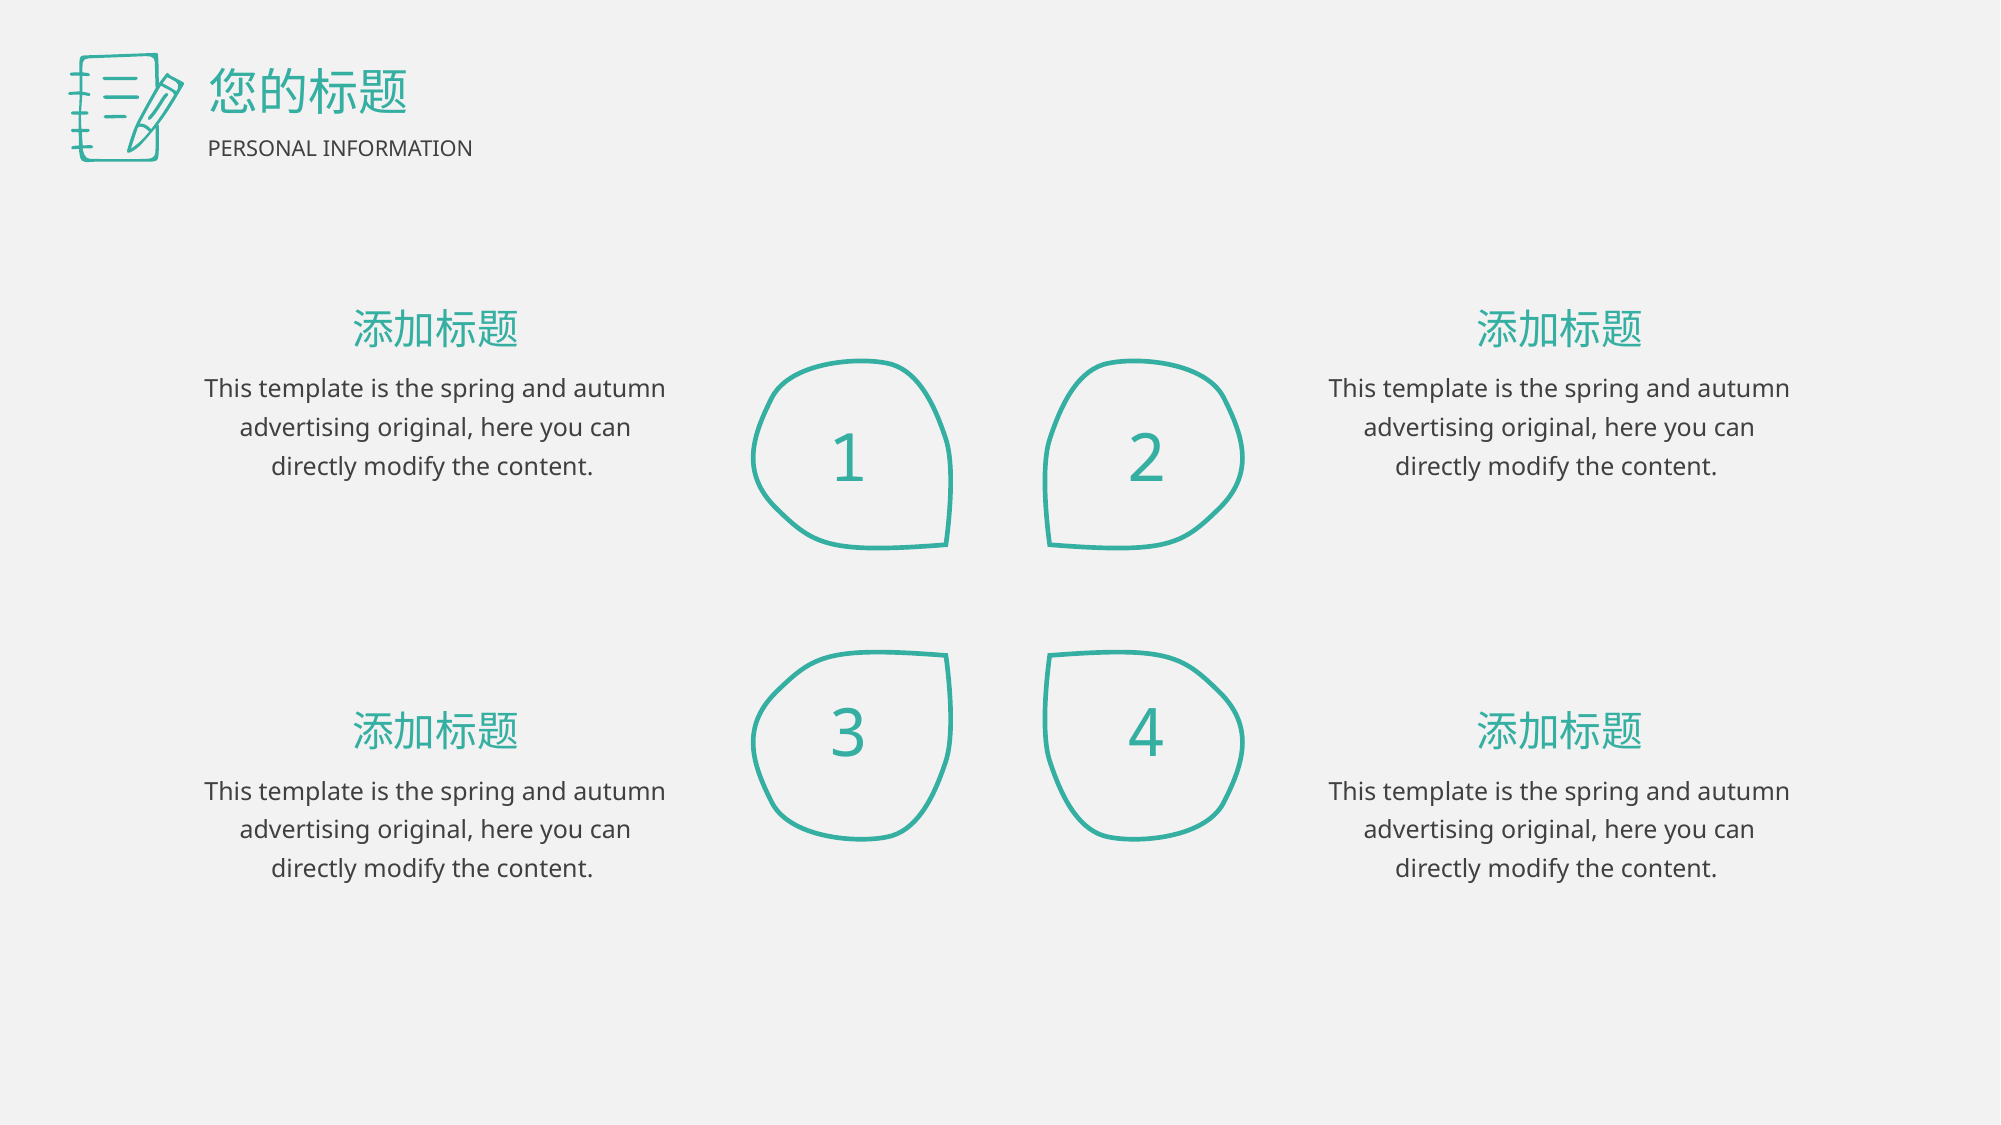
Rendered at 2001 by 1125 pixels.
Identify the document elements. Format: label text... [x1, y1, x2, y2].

text_box [753, 360, 951, 549]
text_box [1044, 360, 1243, 549]
text_box 2 [1102, 407, 1191, 502]
text_box PERSONAL INFORMATION [192, 119, 597, 169]
text_box 添加标题 [1417, 295, 1703, 356]
text_box 3 [804, 682, 892, 778]
text_box This template is the spring and autumn advertising original, here you can directly modify the content. [182, 758, 689, 891]
text_box This template is the spring and autumn advertising original, here you can directly modify the content. [182, 356, 689, 488]
text_box This template is the spring and autumn advertising original, here you can directly modify the content. [1306, 356, 1813, 488]
text_box [753, 652, 951, 840]
text_box This template is the spring and autumn advertising original, here you can directly modify the content. [1306, 758, 1813, 891]
text_box 添加标题 [293, 295, 578, 356]
text_box 添加标题 [293, 697, 578, 758]
text_box 4 [1102, 682, 1191, 778]
text_box 添加标题 [1417, 697, 1703, 758]
text_box [1044, 652, 1243, 840]
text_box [67, 52, 185, 163]
text_box 1 [804, 407, 892, 502]
text_box 您的标题 [194, 52, 424, 119]
